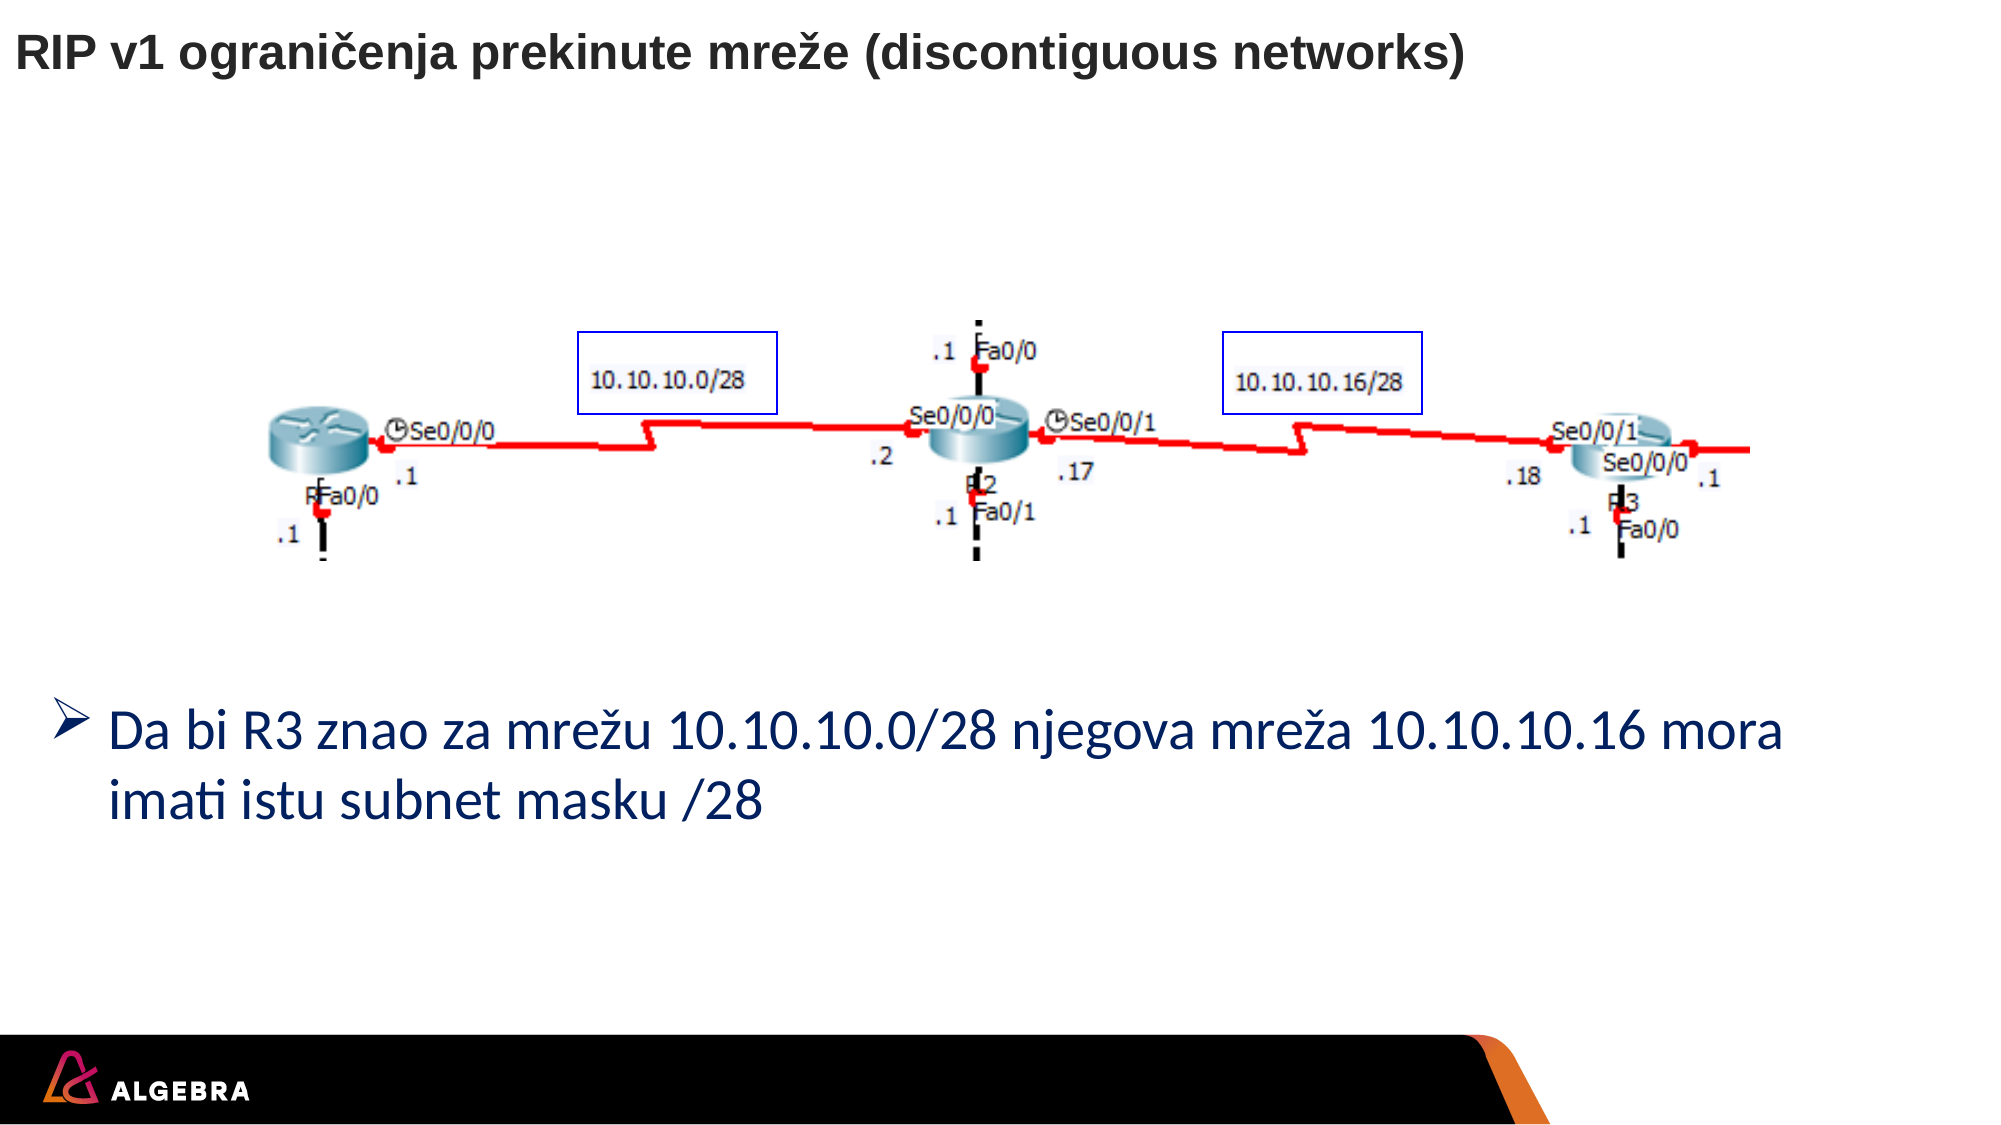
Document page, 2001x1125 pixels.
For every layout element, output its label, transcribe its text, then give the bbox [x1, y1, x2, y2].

title RIP v1 ograničenja prekinute mreže (discontiguous networks) [0, 0, 1732, 107]
picture [249, 320, 1750, 561]
picture [0, 1034, 1733, 1125]
text_box Da bi R3 znao za mrežu 10.10.10.0/28 njegova mreža 10.10.10.16 mora imati istu subnet masku /28 [34, 683, 1913, 839]
